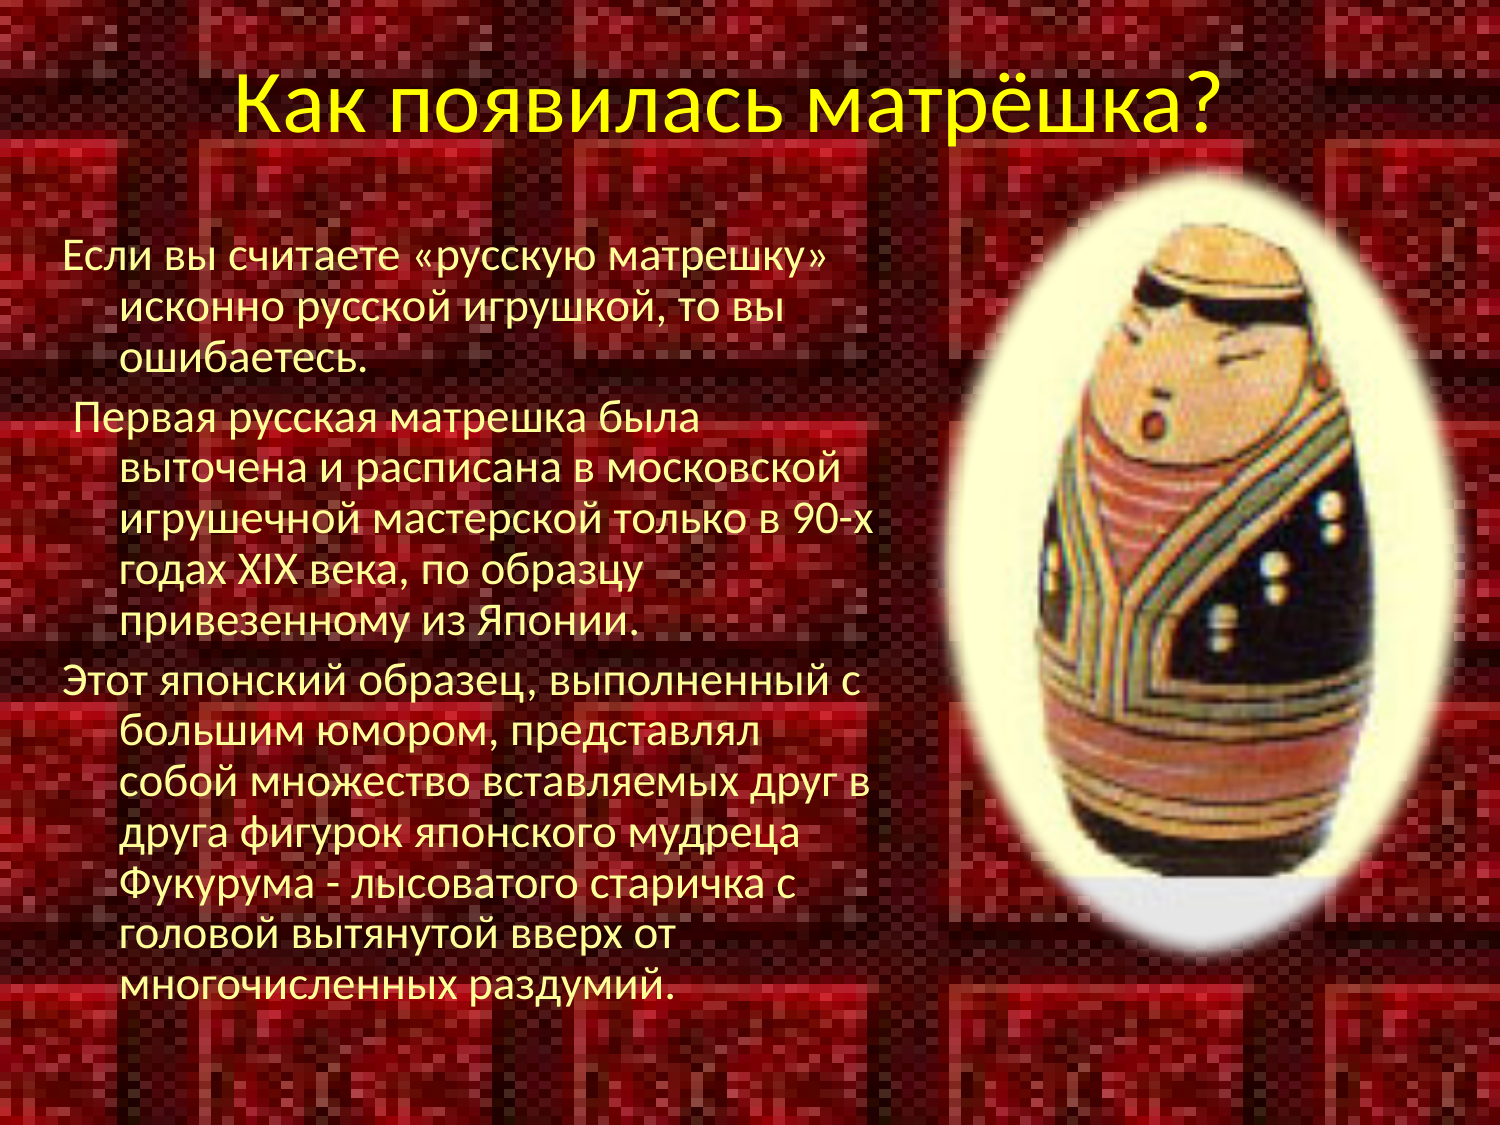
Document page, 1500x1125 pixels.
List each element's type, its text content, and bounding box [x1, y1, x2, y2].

title Как появилась матрёшка? [117, 35, 1344, 159]
list Если вы считаете «русскую матрешку» исконно русской игрушкой, то вы ошибаетесь. Первая русская матрешка была выточена и расписана в московской игрушечной мастерской только в 90-х годах XIX века, по образцу привезенному из Японии. Этот японский образец, выполненный с большим юмором, представлял собой множество вставляемых друг в друга фигурок японского мудреца Фукурума - лысоватого старичка с головой вытянутой вверх от многочисленных раздумий. [46, 222, 895, 1027]
picture [0, 0, 1500, 1125]
